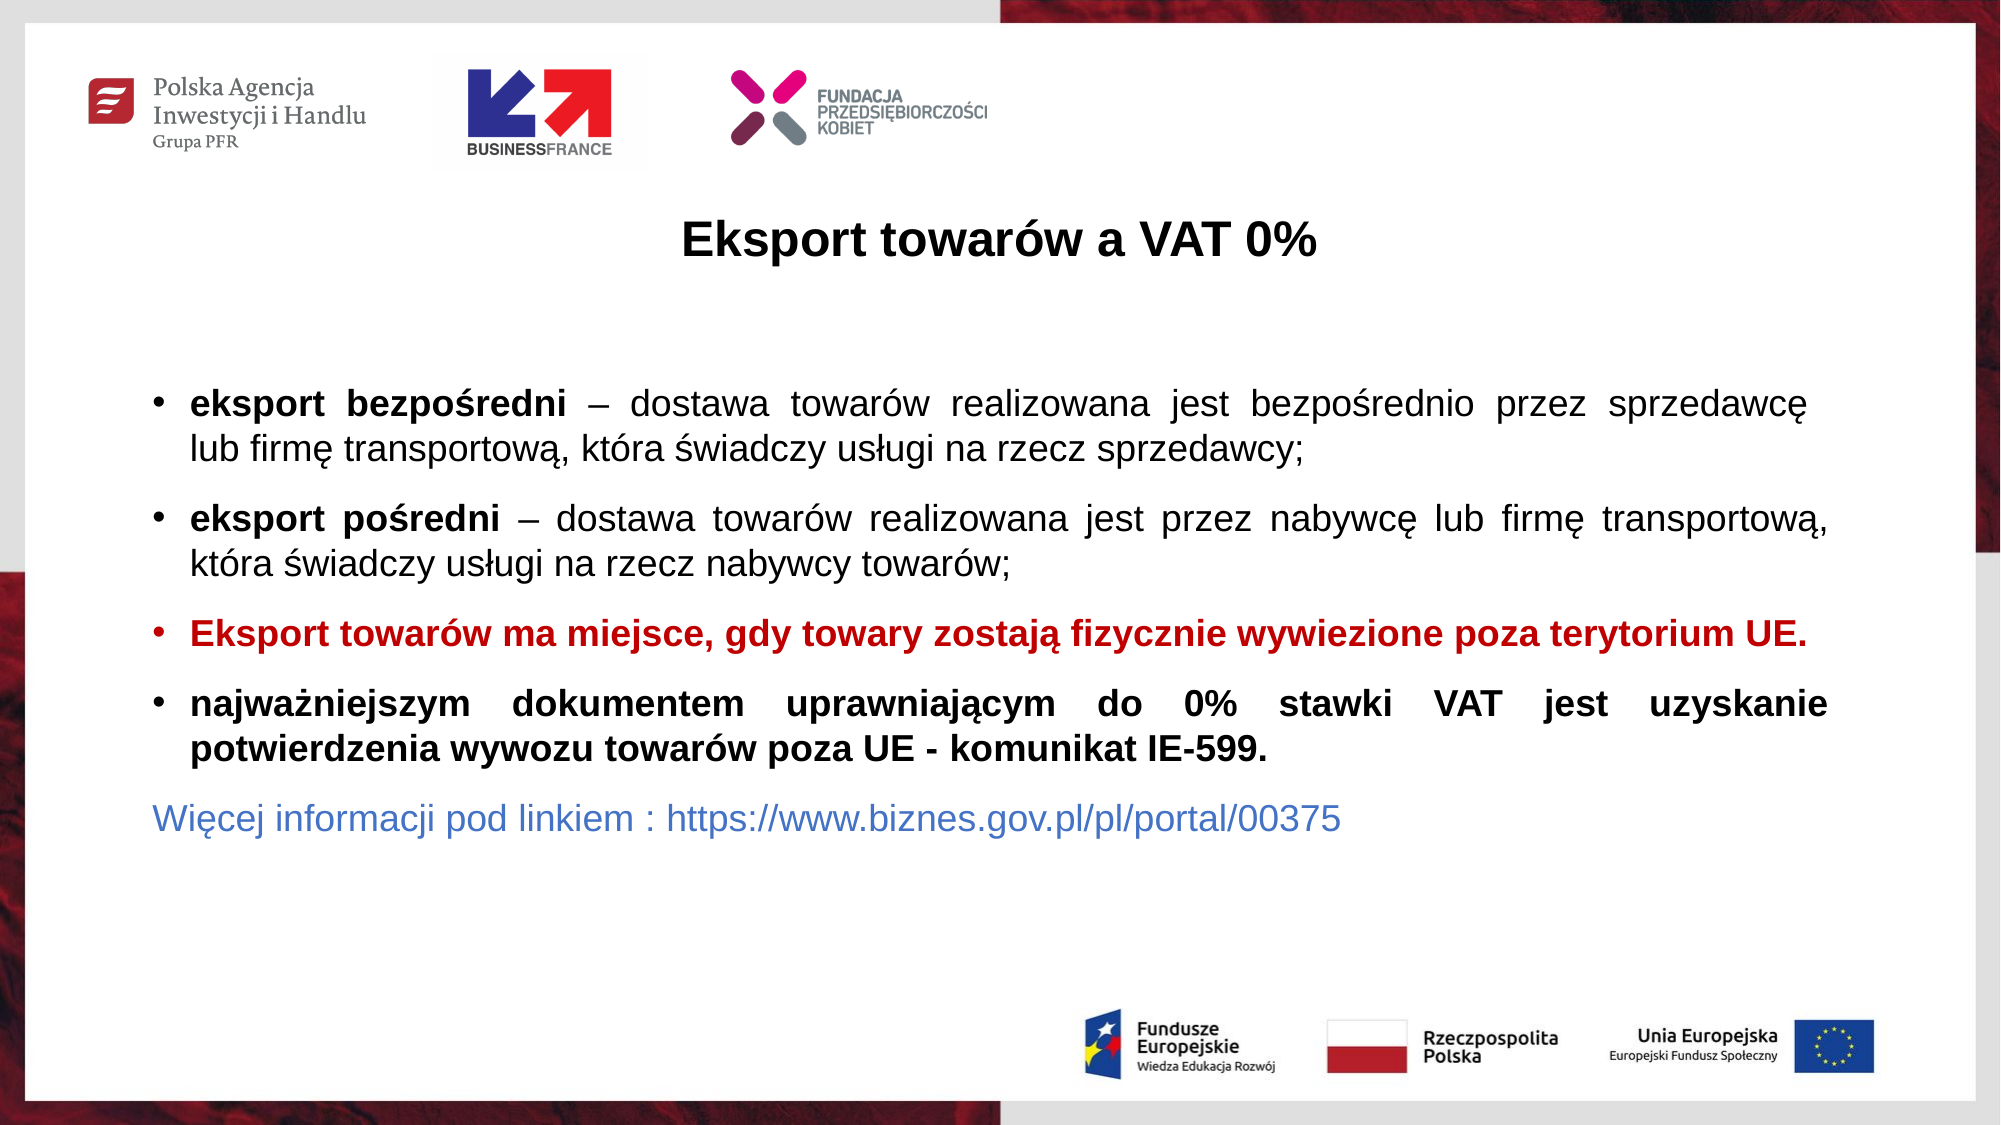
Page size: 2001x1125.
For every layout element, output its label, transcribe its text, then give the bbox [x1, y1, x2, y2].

picture [0, 0, 2001, 1125]
title Eksport towarów a VAT 0% [137, 131, 1863, 349]
list eksport bezpośredni – dostawa towarów realizowana jest bezpośrednio przez sprzedawcę lub firmę transportową, która świadczy usługi na rzecz sprzedawcy; eksport pośredni – dostawa towarów realizowana jest przez nabywcę lub firmę transportową, która świadczy usługi na rzecz nabywcy towarów; Eksport towarów ma miejsce, gdy towary zostają fizycznie wywiezione poza terytorium UE. najważniejszym dokumentem uprawniającym do 0% stawki VAT jest uzyskanie potwierdzenia wywozu towarów poza UE - komunikat IE-599. Więcej informacji pod linkiem : https://www.biznes.gov.pl/pl/portal/00375 [137, 371, 1845, 1034]
